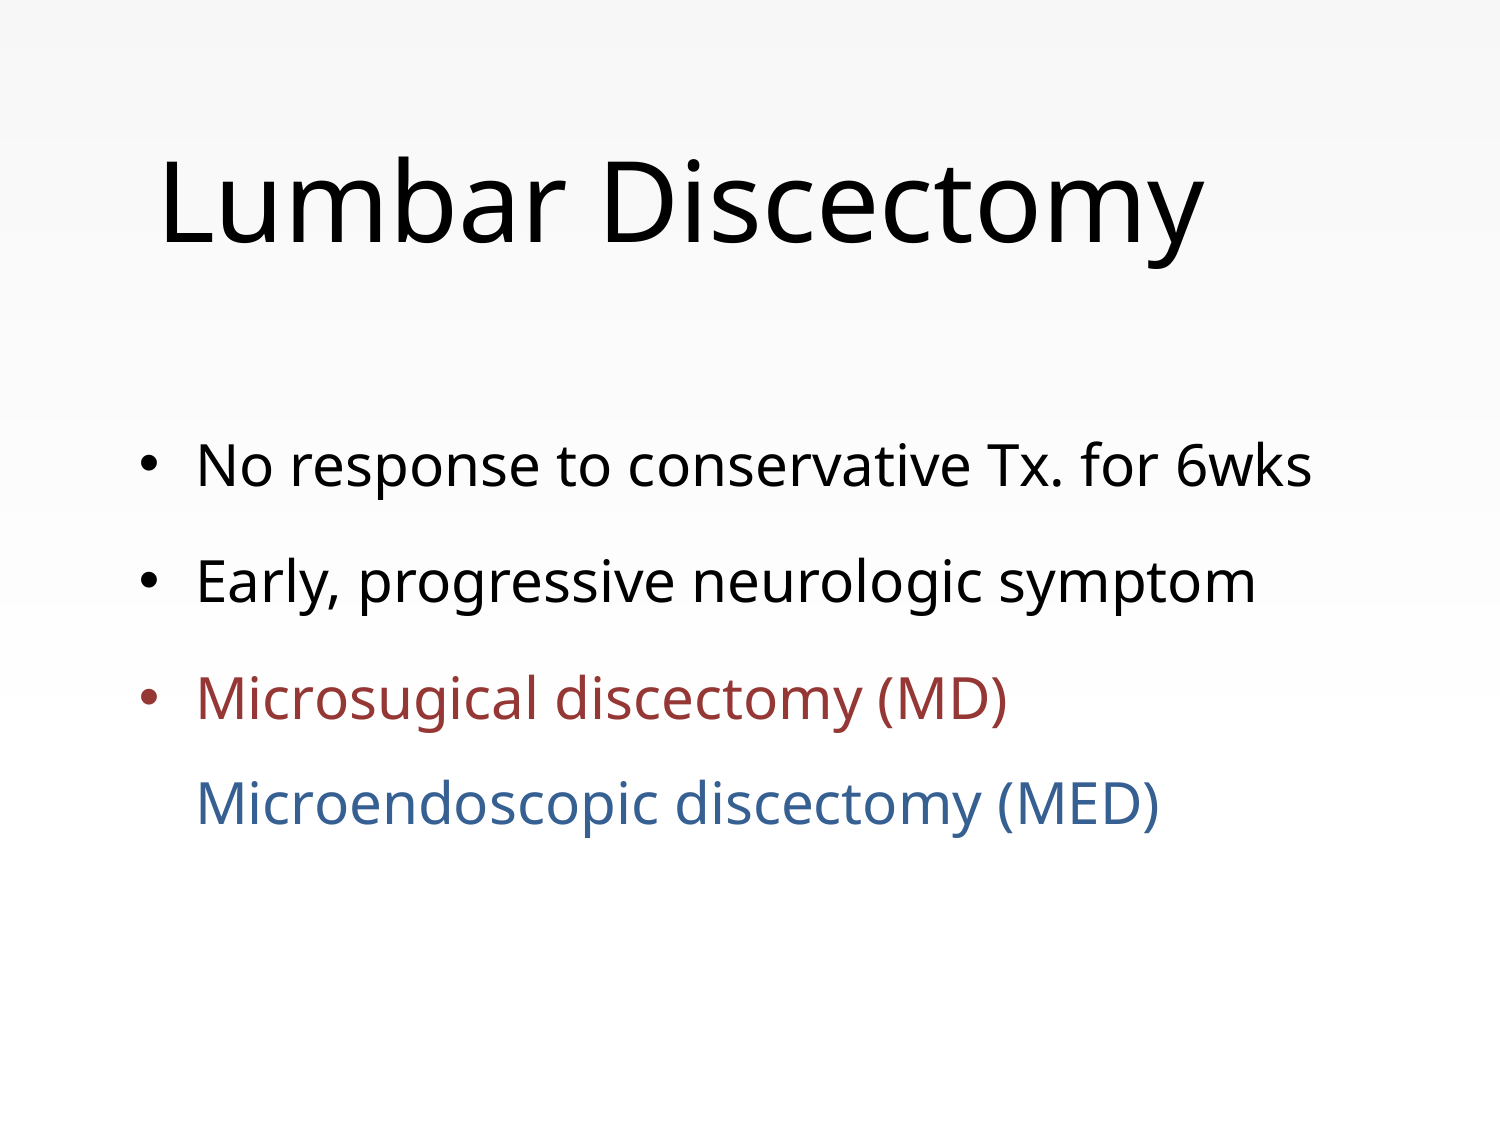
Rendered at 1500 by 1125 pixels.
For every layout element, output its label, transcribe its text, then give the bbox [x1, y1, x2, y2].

title Lumbar Discectomy [5, 103, 1356, 291]
list No response to conservative Tx. for 6wks Early, progressive neurologic symptom Microsugical discectomy (MD) Microendoscopic discectomy (MED) [123, 385, 1471, 846]
